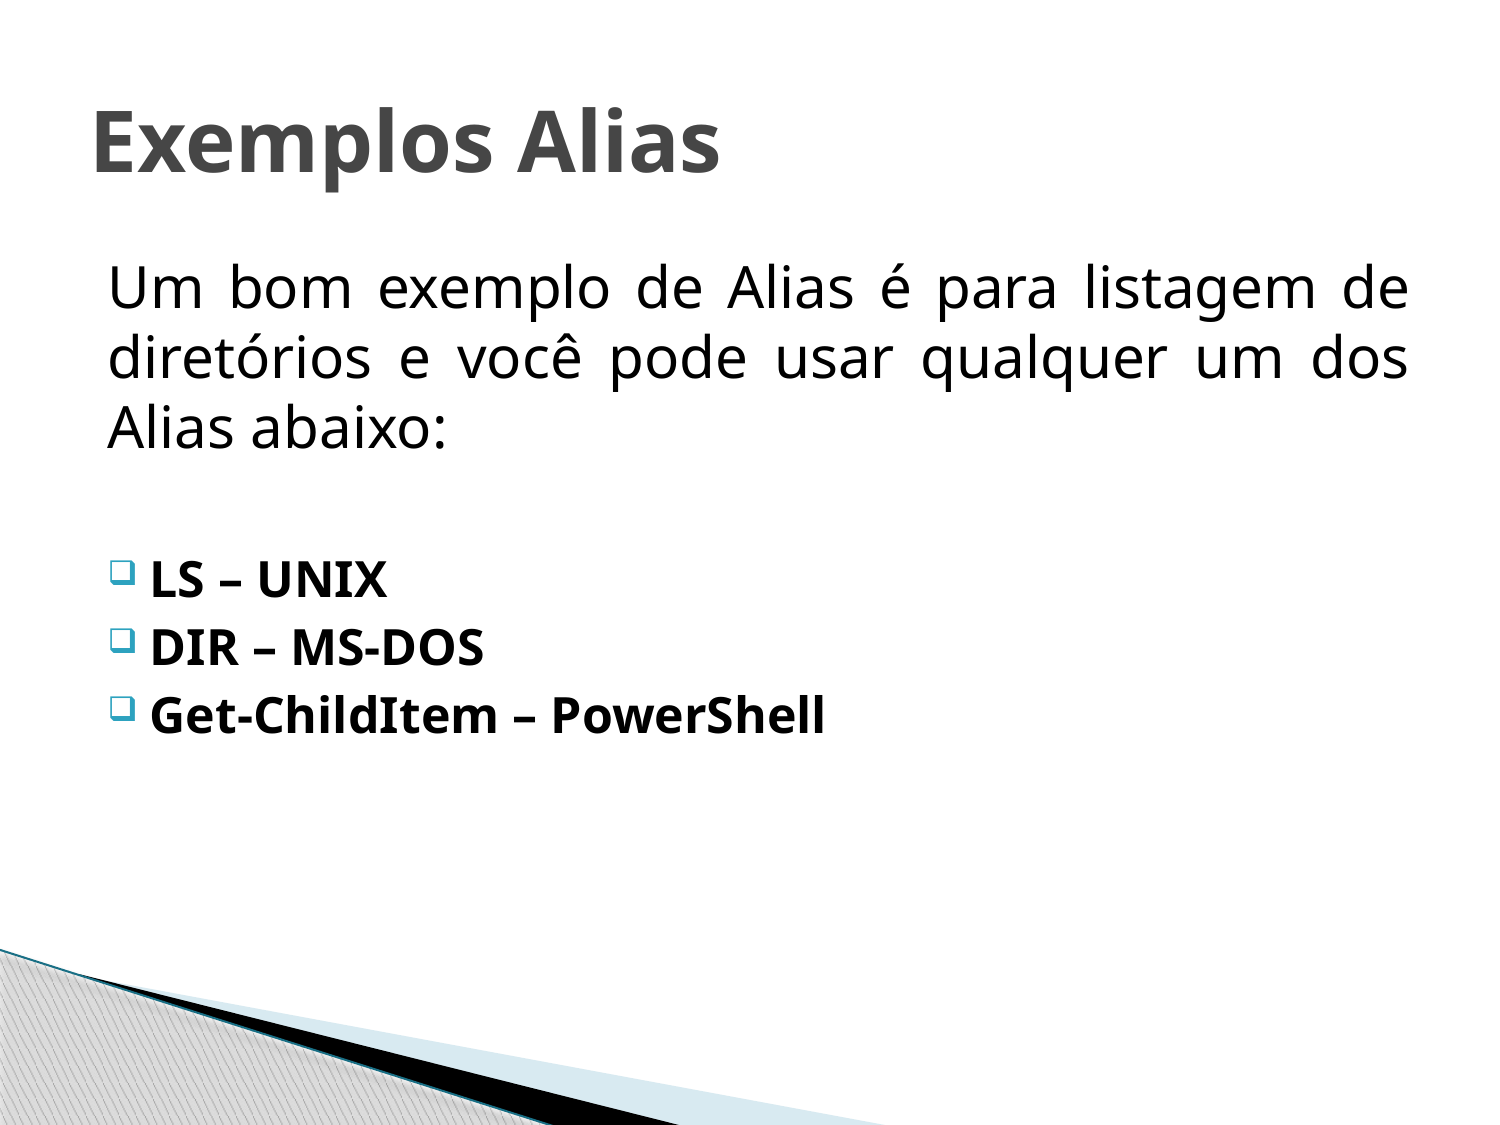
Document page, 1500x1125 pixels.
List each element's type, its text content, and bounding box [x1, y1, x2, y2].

list Um bom exemplo de Alias é para listagem de diretórios e você pode usar qualquer um dos Alias abaixo: LS – UNIX DIR – MS-DOS Get-ChildItem – PowerShell [75, 243, 1425, 986]
title Exemplos Alias [75, 45, 1425, 233]
